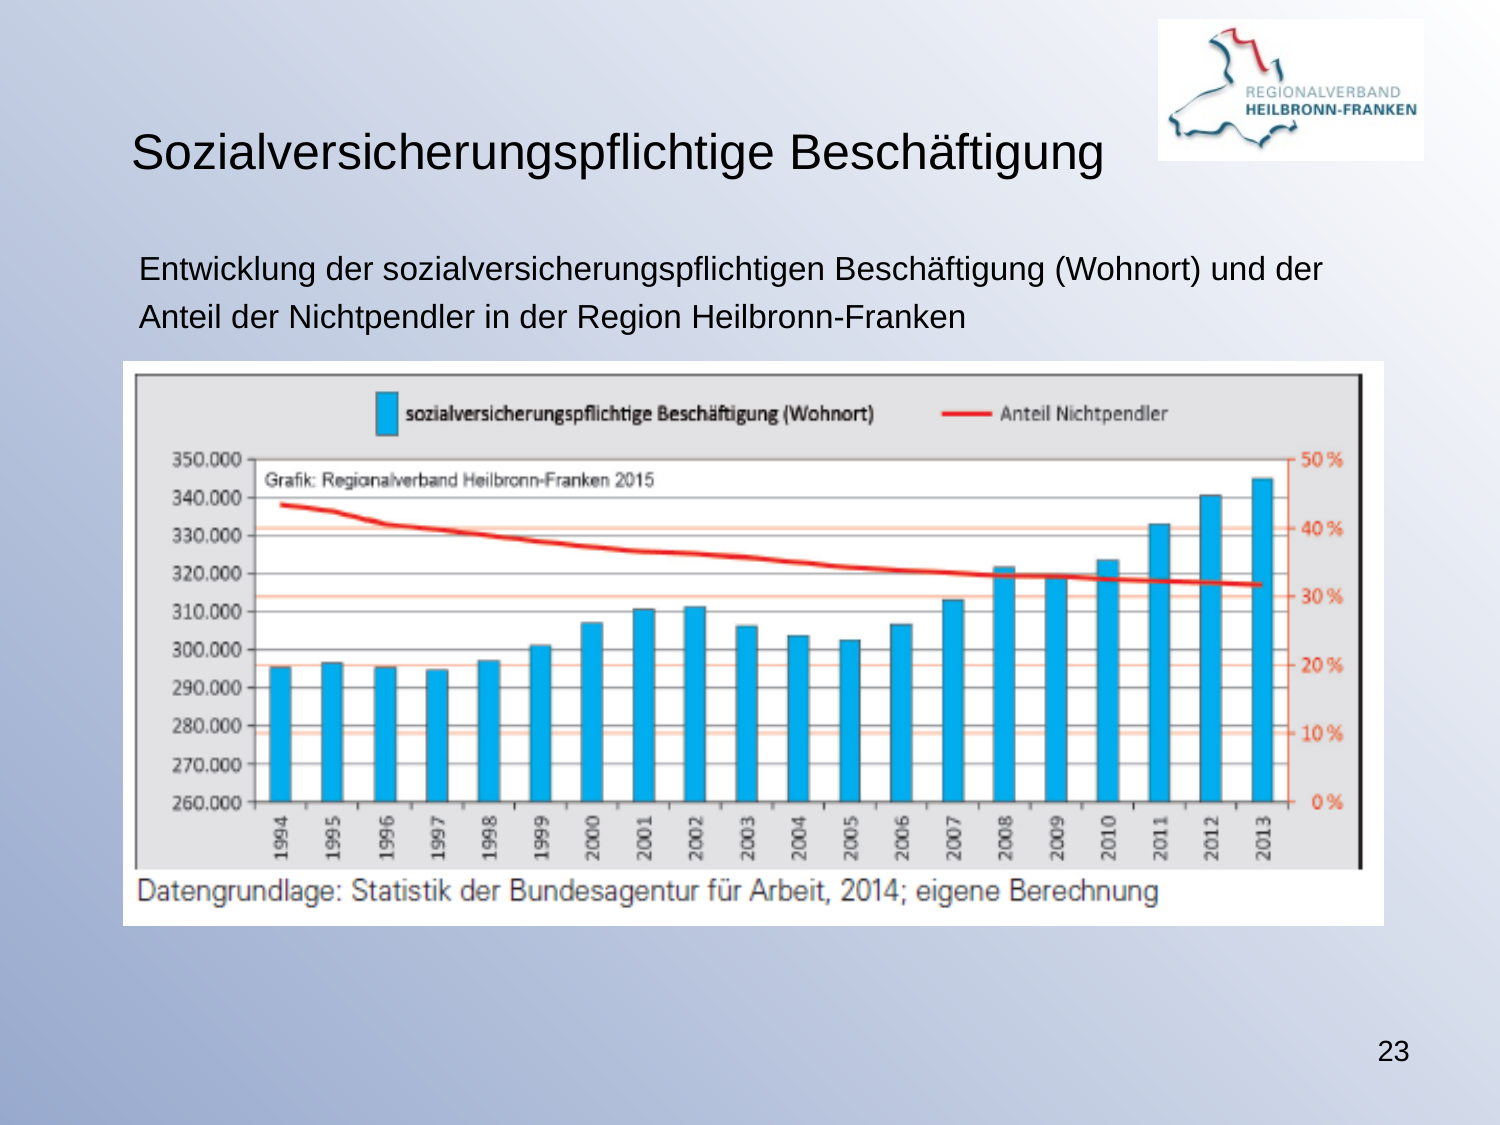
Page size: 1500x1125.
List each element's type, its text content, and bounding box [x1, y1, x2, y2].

title Sozialversicherungspflichtige Beschäftigung [116, 56, 1383, 244]
slide_number 23 [1074, 1047, 1425, 1103]
picture [123, 361, 1384, 926]
text_box Entwicklung der sozialversicherungspflichtigen Beschäftigung (Wohnort) und der Anteil der Nichtpendler in der Region Heilbronn-Franken [123, 231, 1425, 1047]
picture [1158, 19, 1424, 161]
